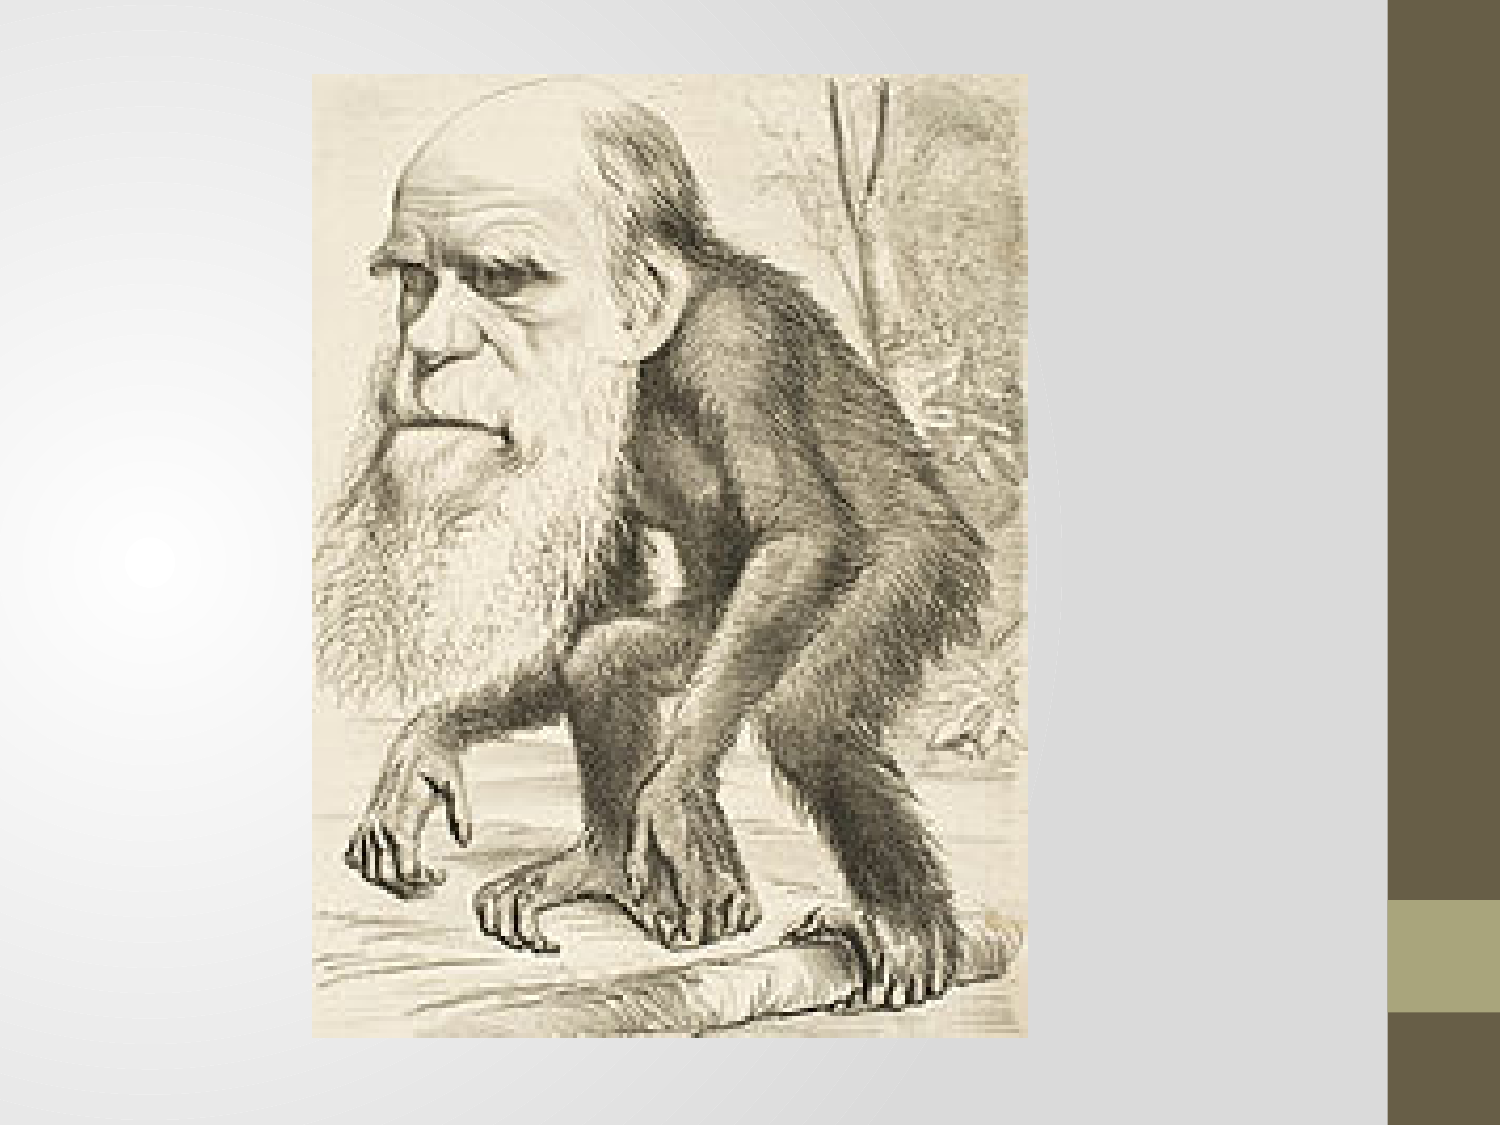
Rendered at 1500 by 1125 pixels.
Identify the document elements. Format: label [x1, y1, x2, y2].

picture [311, 74, 1028, 1039]
